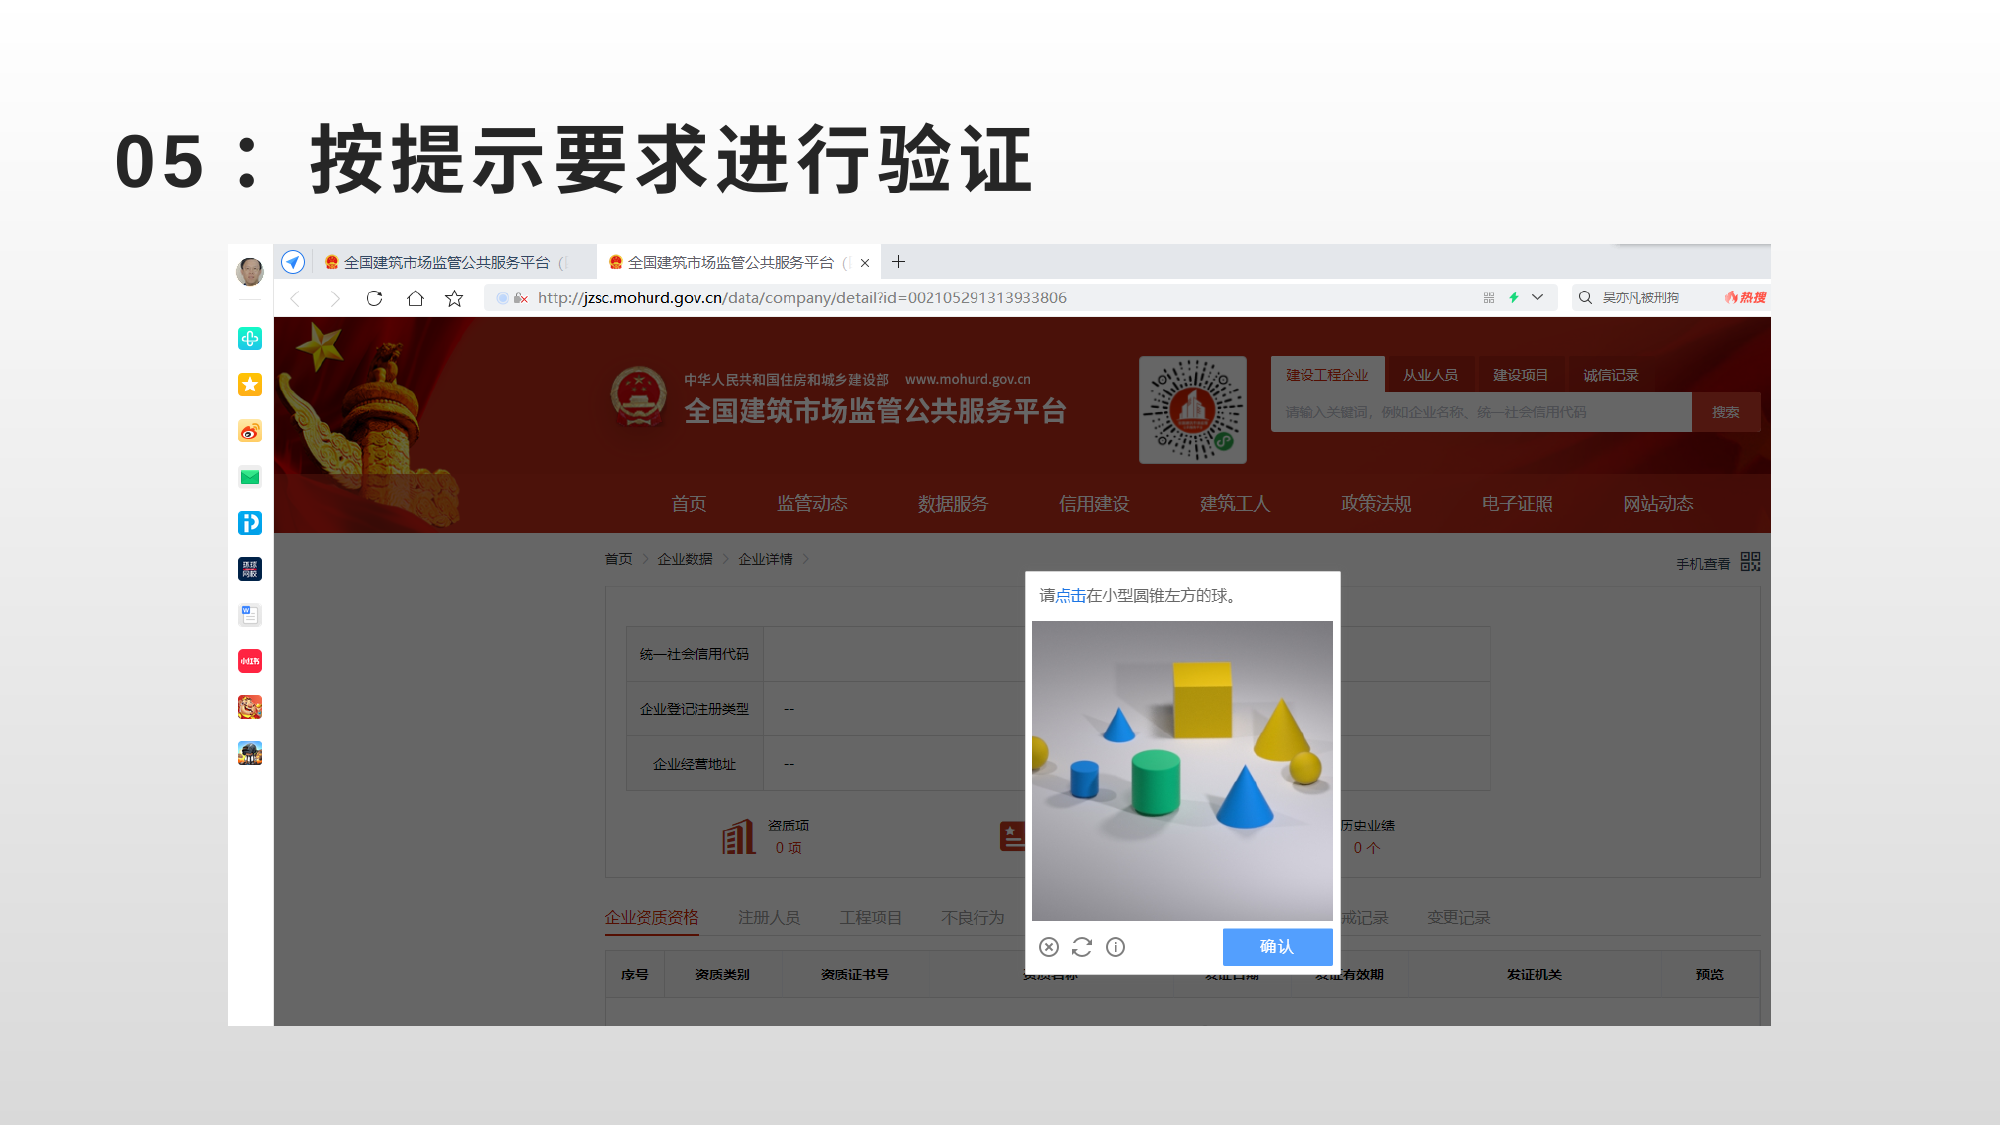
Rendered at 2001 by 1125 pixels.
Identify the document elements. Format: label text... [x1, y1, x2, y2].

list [228, 244, 1771, 1026]
title 05：按提示要求进行验证 [99, 99, 1900, 216]
